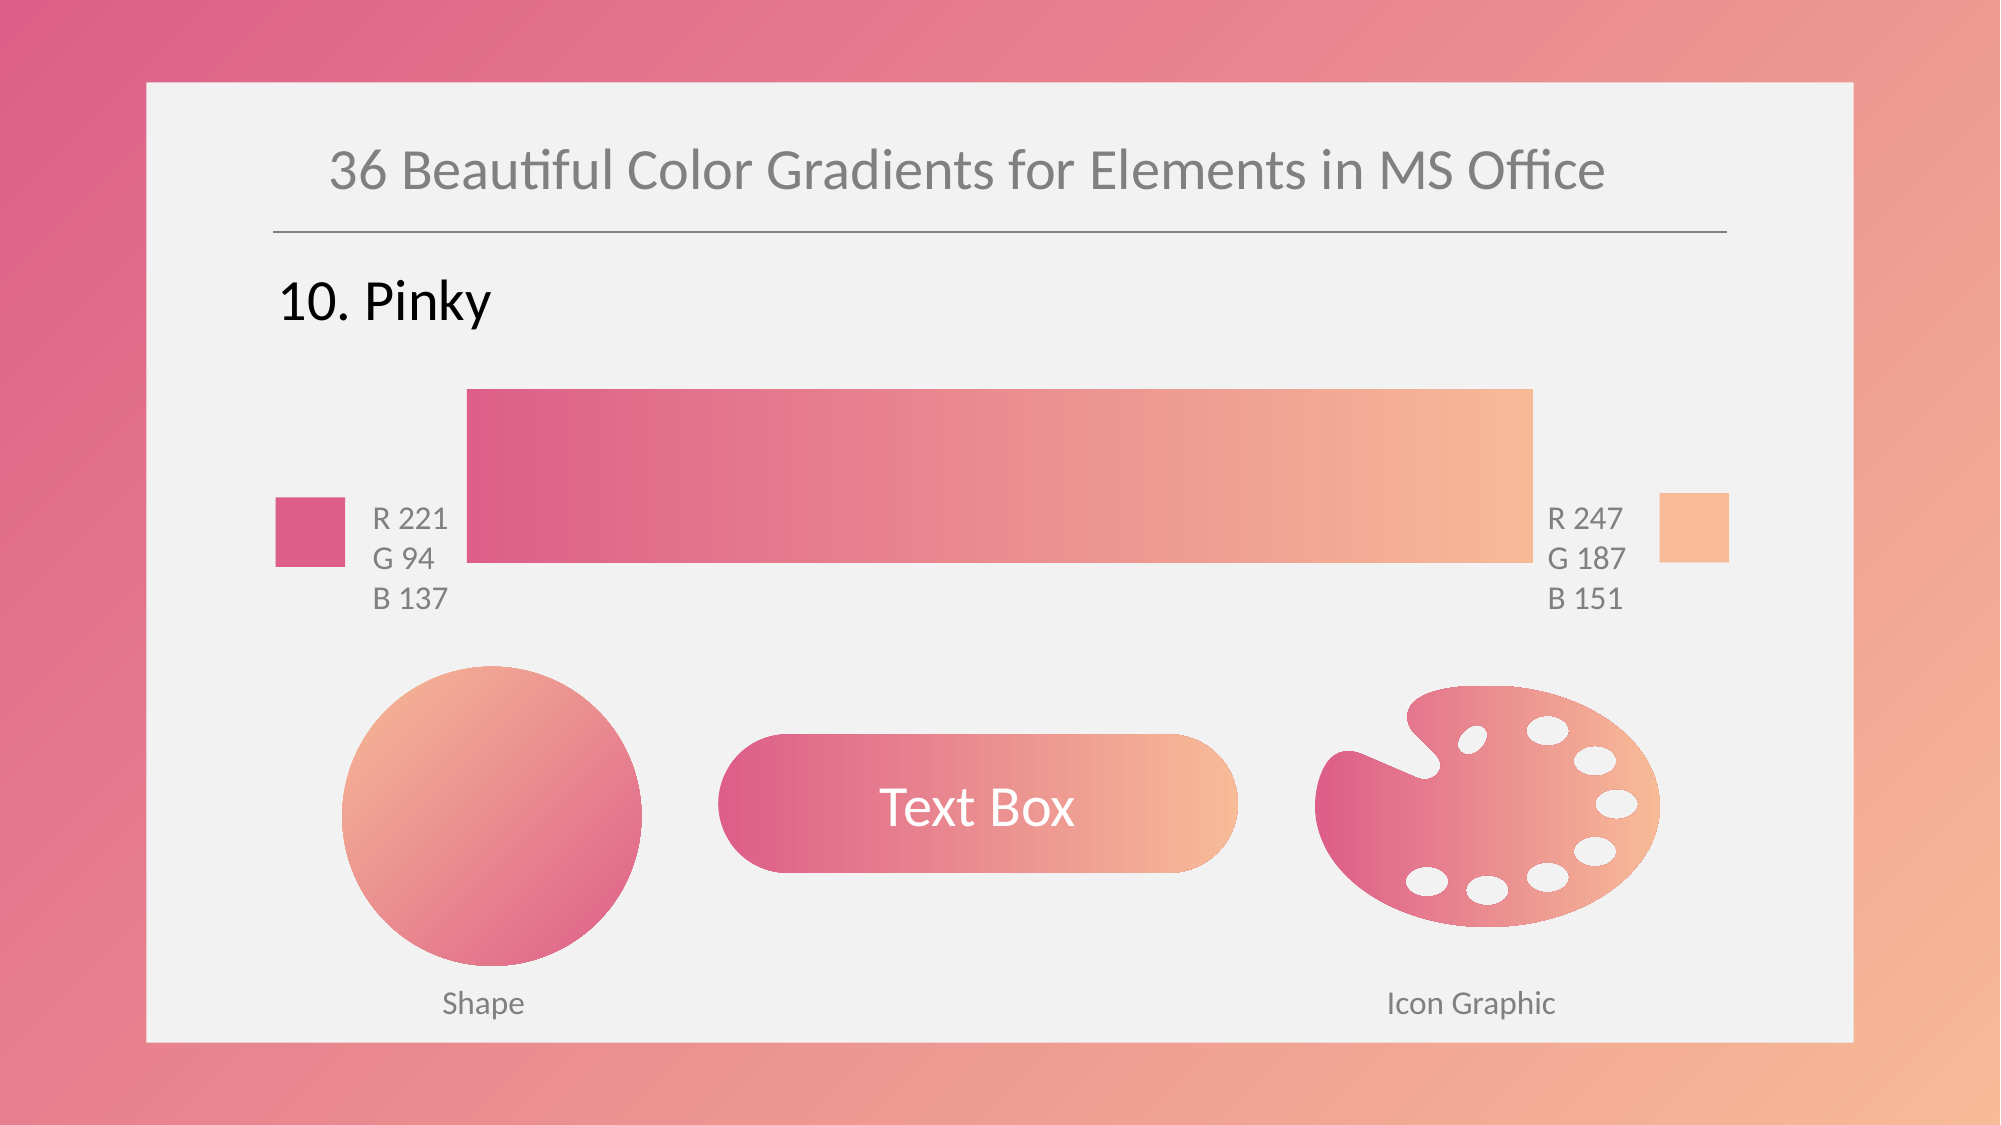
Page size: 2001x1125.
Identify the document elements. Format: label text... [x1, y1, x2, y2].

text_box R 247 G 187 B 151 [1533, 488, 1660, 624]
text_box [274, 495, 347, 569]
text_box [340, 664, 644, 969]
text_box [1312, 683, 1662, 930]
text_box R 221 G 94 B 137 [357, 488, 485, 624]
text_box Shape [427, 973, 555, 1029]
text_box 10. Pinky [263, 254, 507, 340]
text_box Icon Graphic [1372, 973, 1603, 1029]
text_box [465, 387, 1535, 565]
text_box Text Box [716, 732, 1240, 875]
text_box 36 Beautiful Color Gradients for Elements in MS Office [314, 123, 1908, 209]
text_box [144, 80, 1856, 1045]
text_box [1658, 491, 1731, 564]
